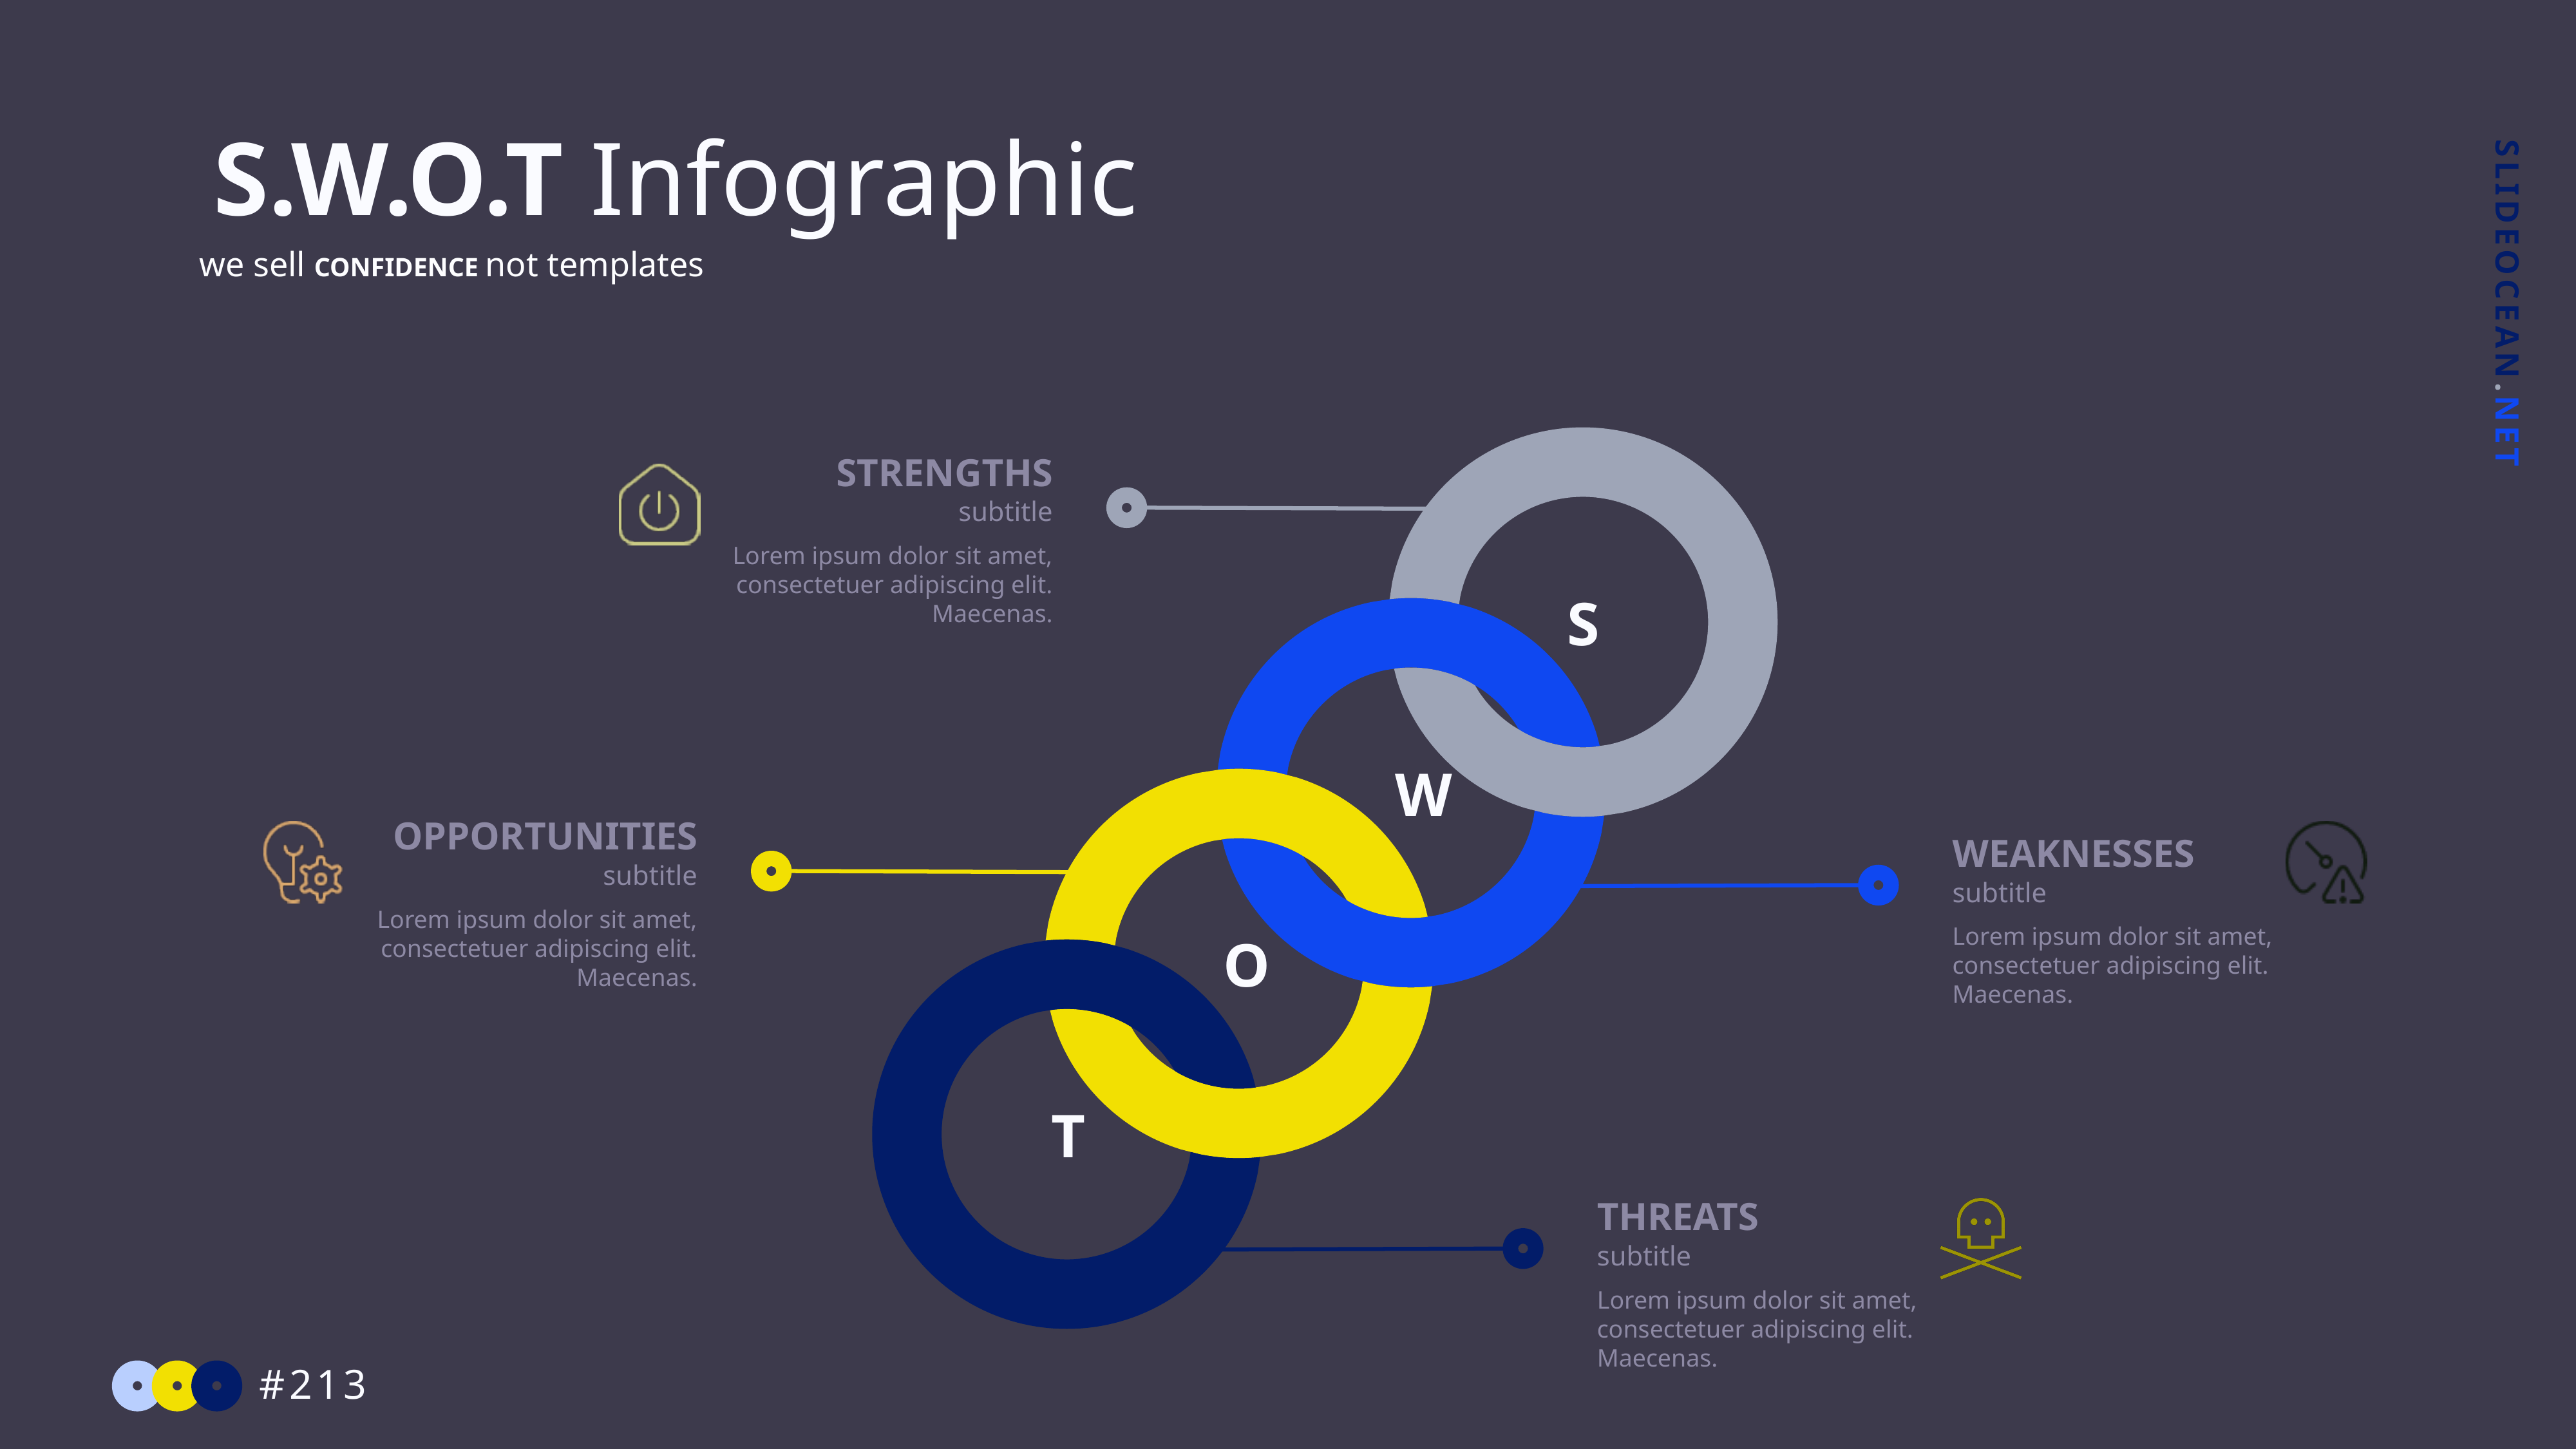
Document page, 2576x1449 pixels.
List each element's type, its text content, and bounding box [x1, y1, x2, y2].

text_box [1942, 824, 2297, 1015]
text_box S.W.O.T Infographic [204, 110, 1148, 241]
text_box W [1385, 752, 1436, 833]
text_box [1217, 598, 1601, 774]
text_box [1557, 864, 1900, 906]
text_box S [1557, 582, 1608, 663]
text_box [1106, 487, 1448, 529]
text_box O [1213, 923, 1264, 1004]
text_box #213 [259, 1359, 402, 1408]
text_box [1049, 980, 1434, 1158]
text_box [1202, 1227, 1544, 1269]
picture [1940, 1197, 2022, 1280]
text_box [871, 938, 1262, 1331]
text_box [1221, 811, 1605, 987]
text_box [750, 850, 1093, 892]
text_box we sell CONFIDENCE not templates [189, 238, 714, 288]
text_box [1045, 768, 1429, 945]
text_box T [1041, 1094, 1092, 1175]
picture [618, 464, 701, 546]
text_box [320, 806, 708, 998]
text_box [675, 443, 1063, 634]
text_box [1587, 1187, 1941, 1378]
picture [2285, 821, 2368, 904]
picture [263, 821, 345, 904]
text_box [1388, 426, 1779, 818]
